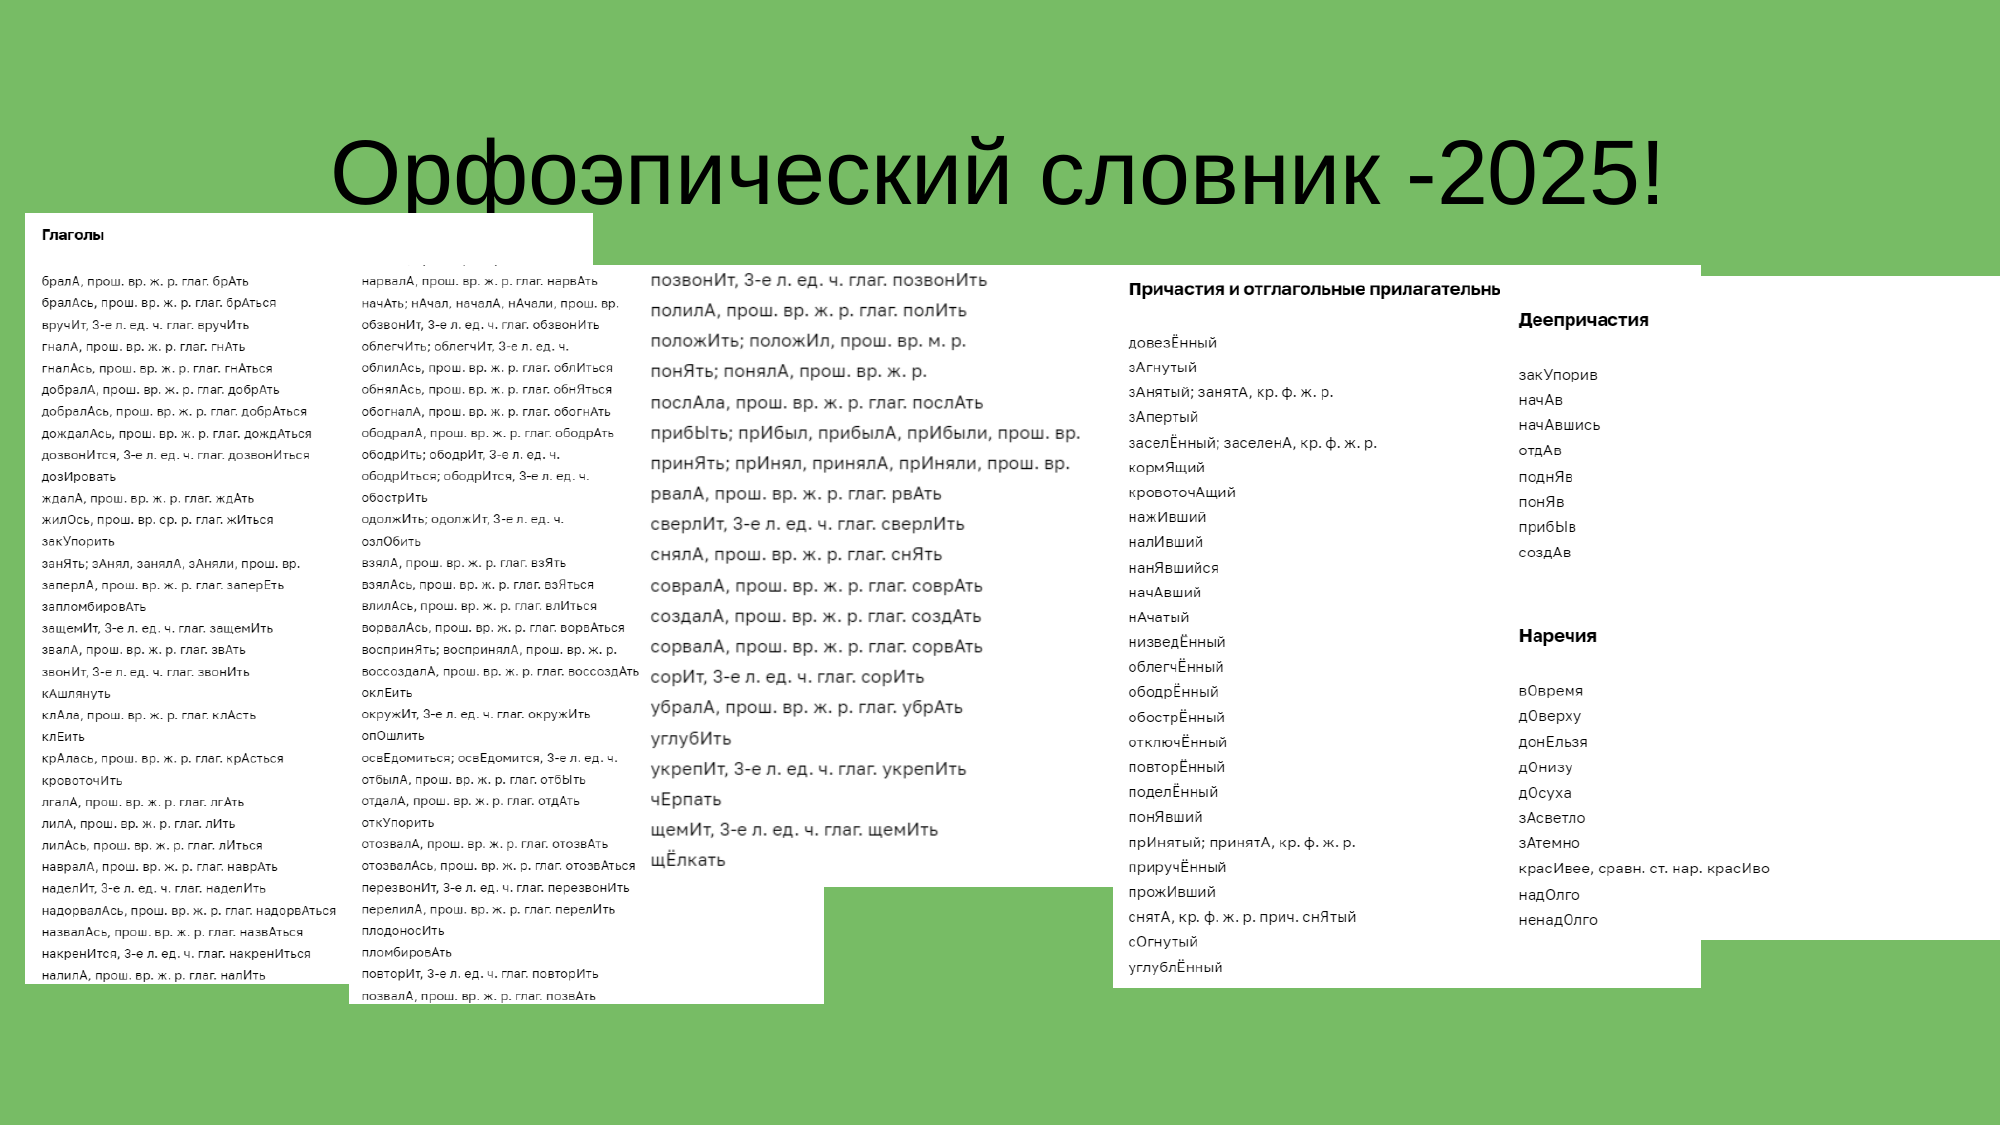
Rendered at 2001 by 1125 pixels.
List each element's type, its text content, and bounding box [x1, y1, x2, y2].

picture [25, 213, 2000, 1004]
title Орфоэпический словник -2025! [137, 59, 1862, 276]
